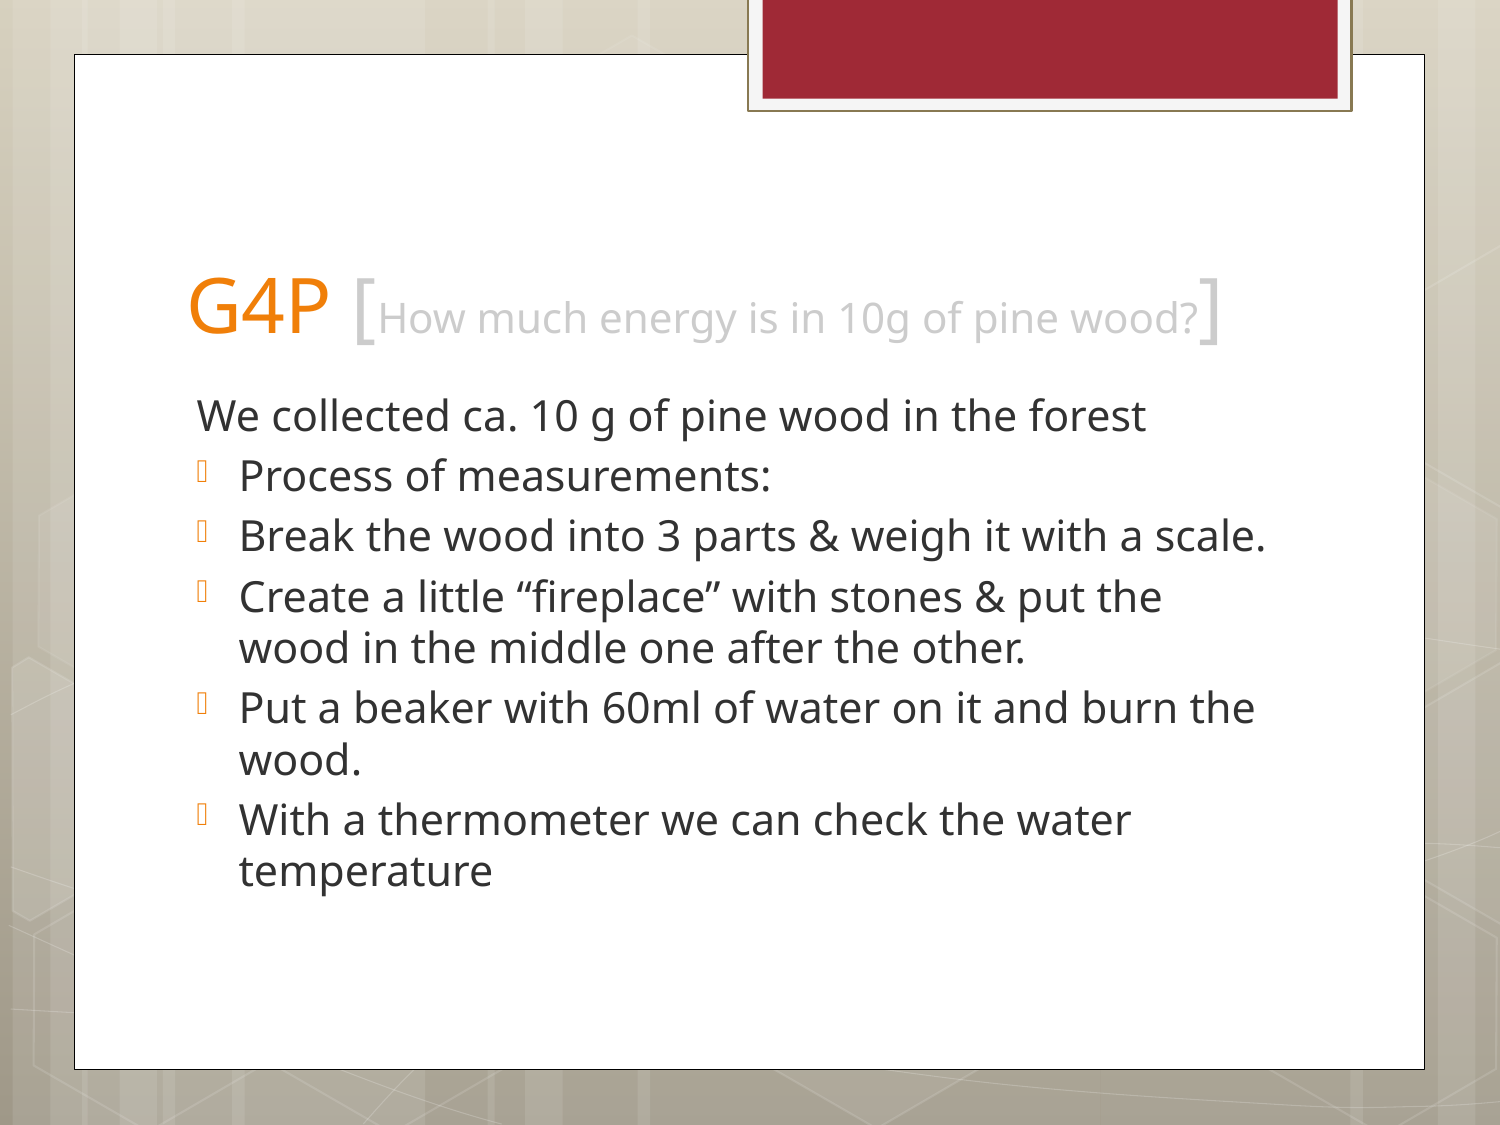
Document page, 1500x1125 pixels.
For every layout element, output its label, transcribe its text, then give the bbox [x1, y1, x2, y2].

title G4P [How much energy is in 10g of pine wood?] [171, 168, 1324, 357]
list We collected ca. 10 g of pine wood in the forest Process of measurements: Break the wood into 3 parts & weigh it with a scale. Create a little “fireplace” with stones & put the wood in the middle one after the other. Put a beaker with 60ml of water on it and burn the wood. With a thermometer we can check the water temperature [171, 381, 1283, 957]
